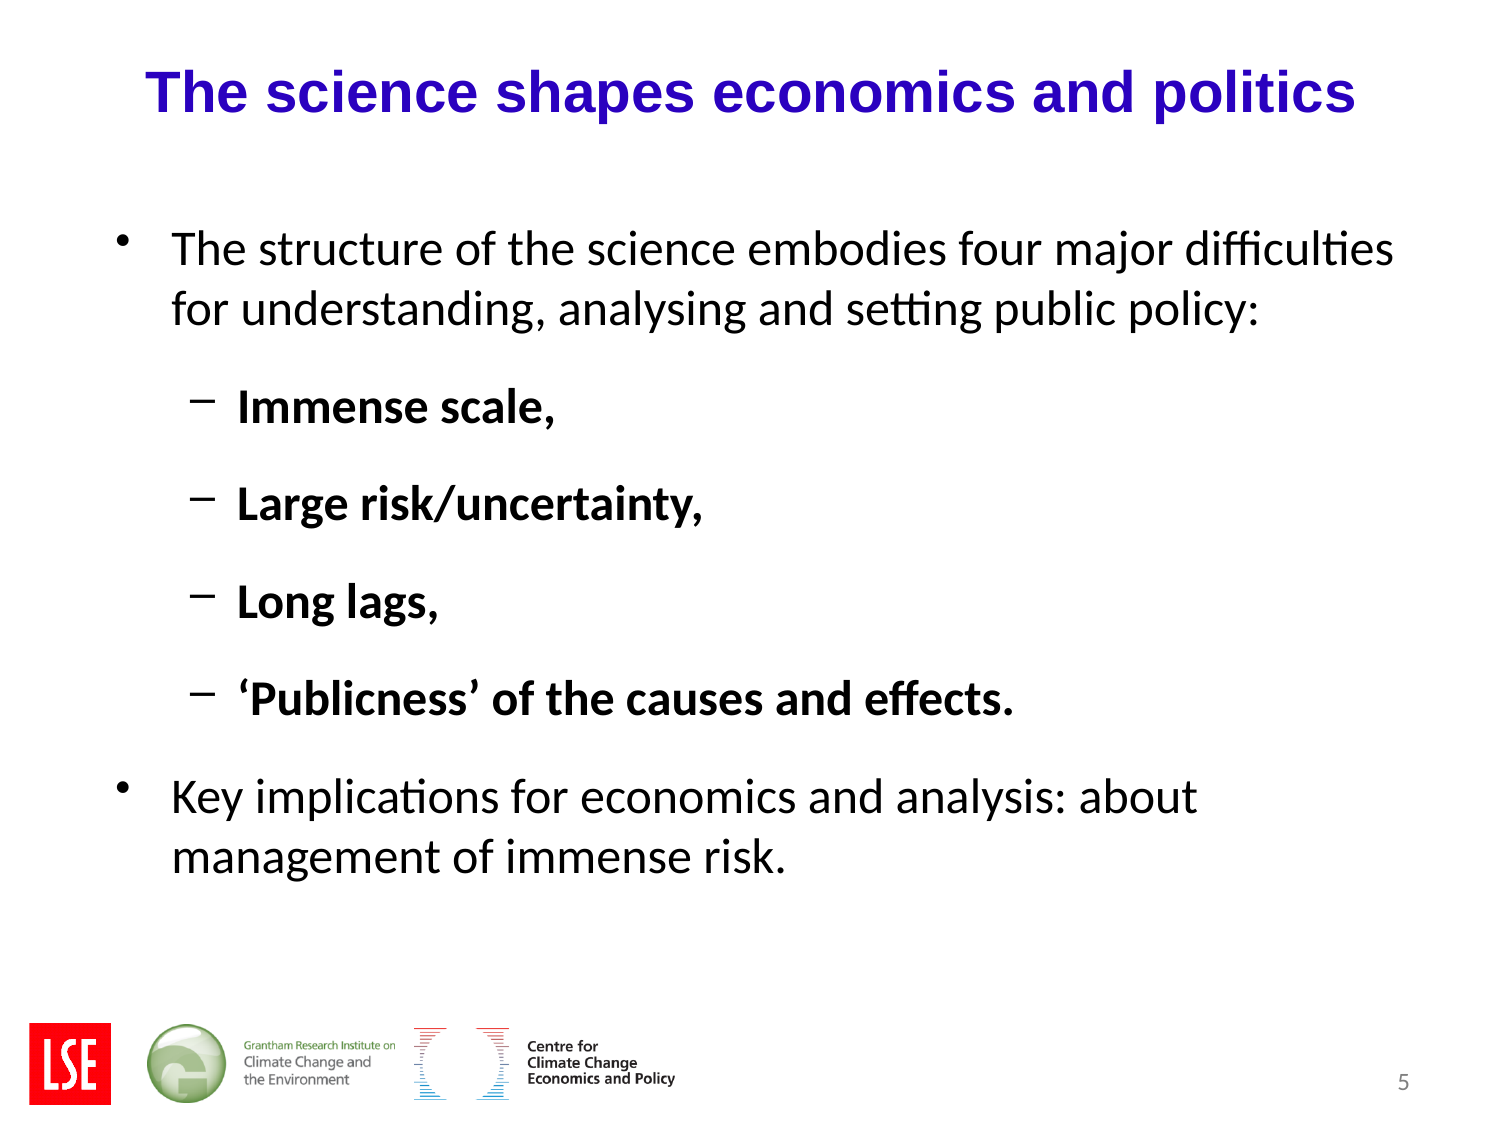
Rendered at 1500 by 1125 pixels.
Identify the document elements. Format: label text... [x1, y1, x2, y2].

title The science shapes economics and politics [76, 54, 1427, 124]
list The structure of the science embodies four major difficulties for understanding, analysing and setting public policy: Immense scale, Large risk/uncertainty, Long lags, ‘Publicness’ of the causes and effects. Key implications for economics and analysis: about management of immense risk. [100, 208, 1451, 917]
picture [147, 1024, 395, 1103]
picture [414, 1028, 675, 1100]
